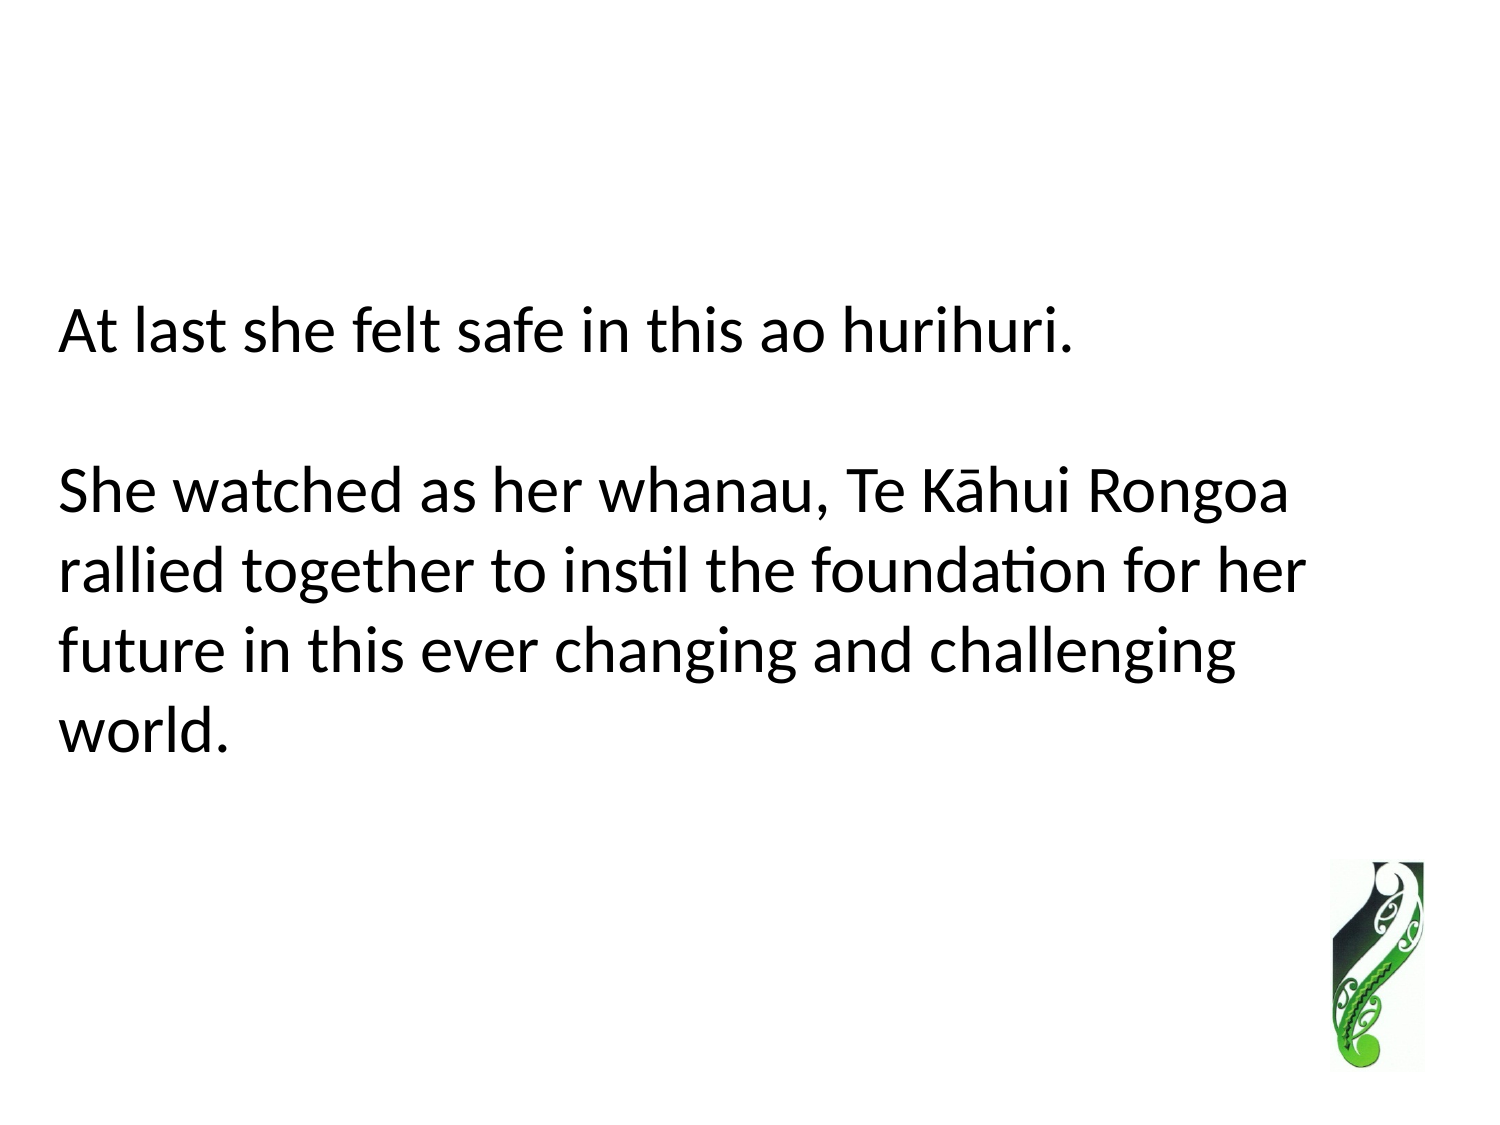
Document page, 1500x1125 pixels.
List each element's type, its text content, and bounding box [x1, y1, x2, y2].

picture [1330, 859, 1426, 1073]
text_box At last she felt safe in this ao hurihuri. She watched as her whanau, Te Kāhui Rongoa rallied together to instil the foundation for her future in this ever changing and challenging world. [44, 278, 1403, 854]
